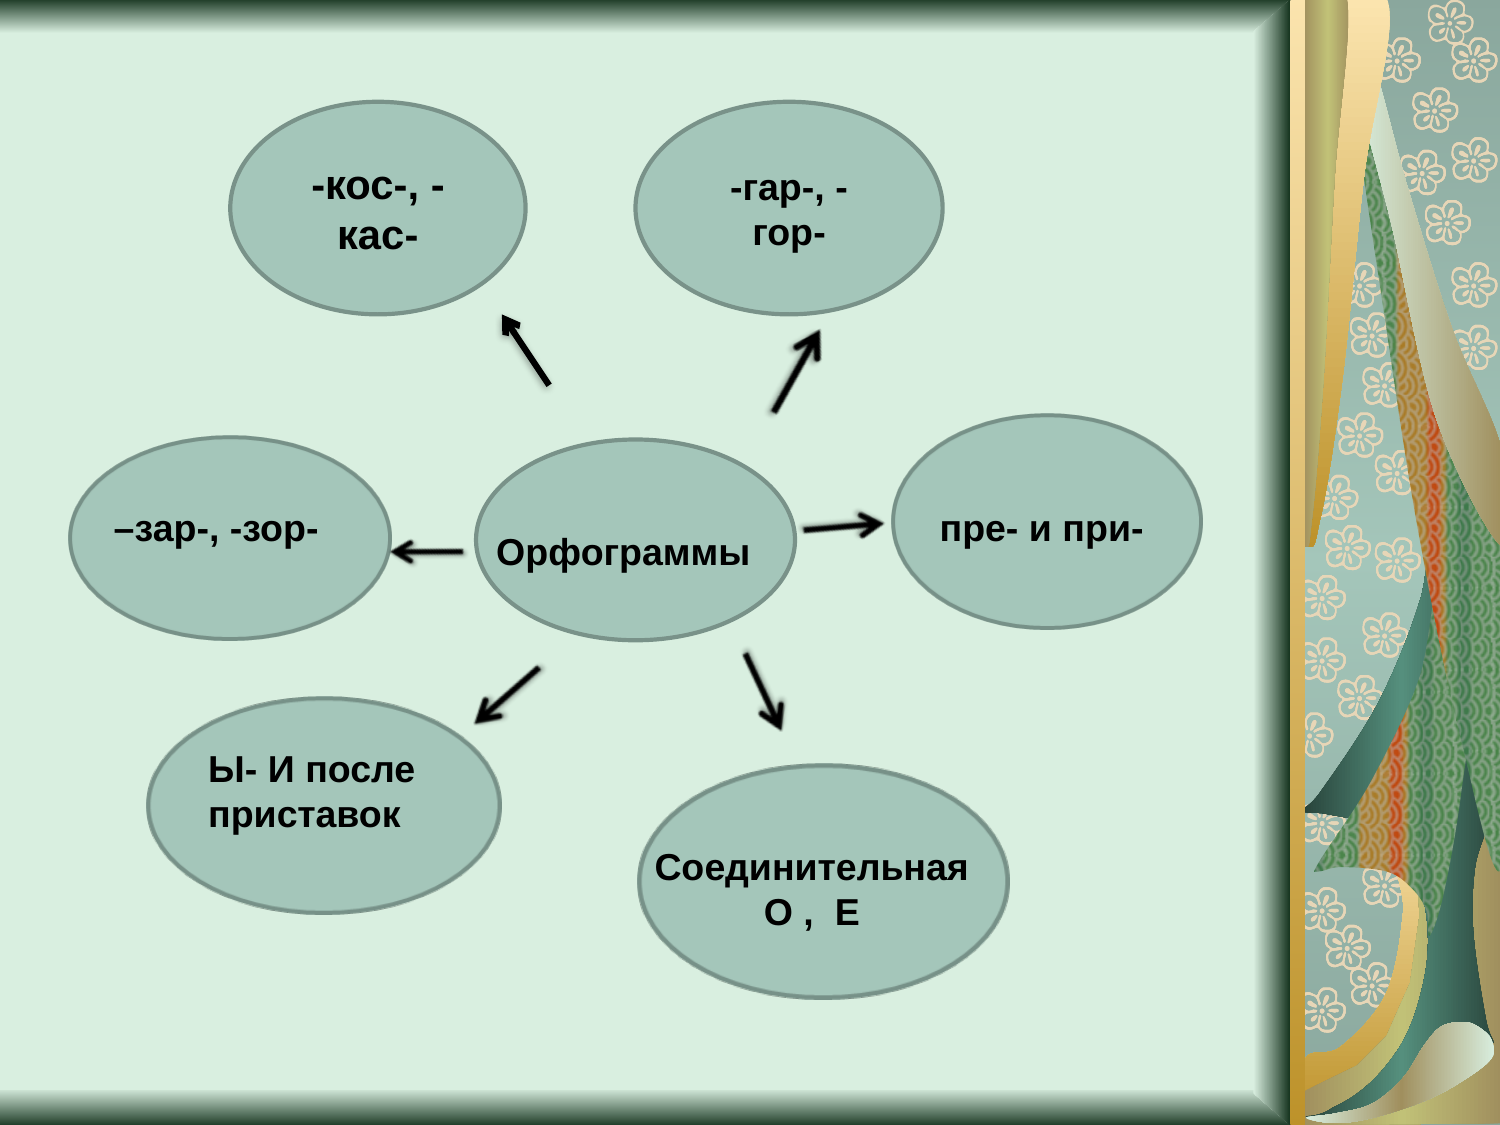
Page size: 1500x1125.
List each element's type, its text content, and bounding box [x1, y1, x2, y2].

picture [145, 652, 561, 915]
text_box Орфограммы [481, 520, 774, 581]
text_box -гар-, -гор- [633, 99, 945, 312]
text_box -кос-, -кас- [228, 99, 528, 317]
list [891, 412, 1203, 630]
text_box [473, 437, 798, 643]
picture [791, 458, 901, 584]
picture [68, 435, 475, 641]
picture [1314, 144, 1500, 936]
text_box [501, 314, 550, 386]
picture [722, 282, 878, 427]
picture [637, 641, 1011, 1000]
